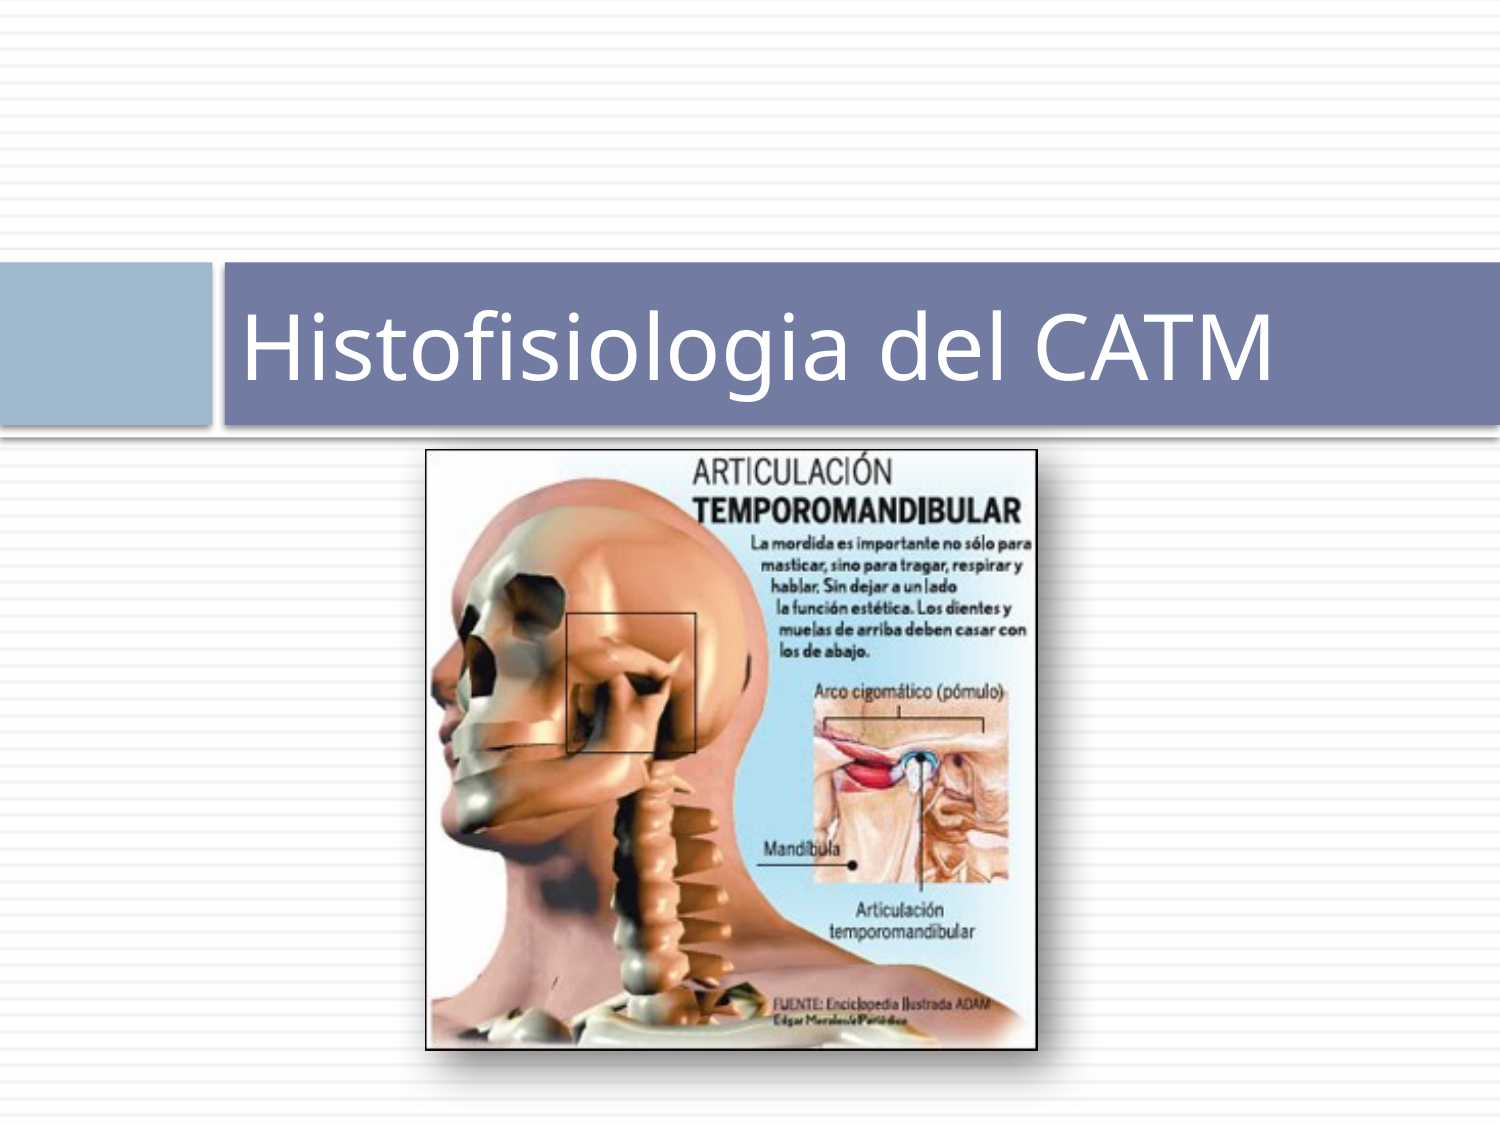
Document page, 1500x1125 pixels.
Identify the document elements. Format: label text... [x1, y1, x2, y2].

picture [424, 449, 1038, 1051]
title Histofisiologia del CATM [225, 262, 1475, 425]
